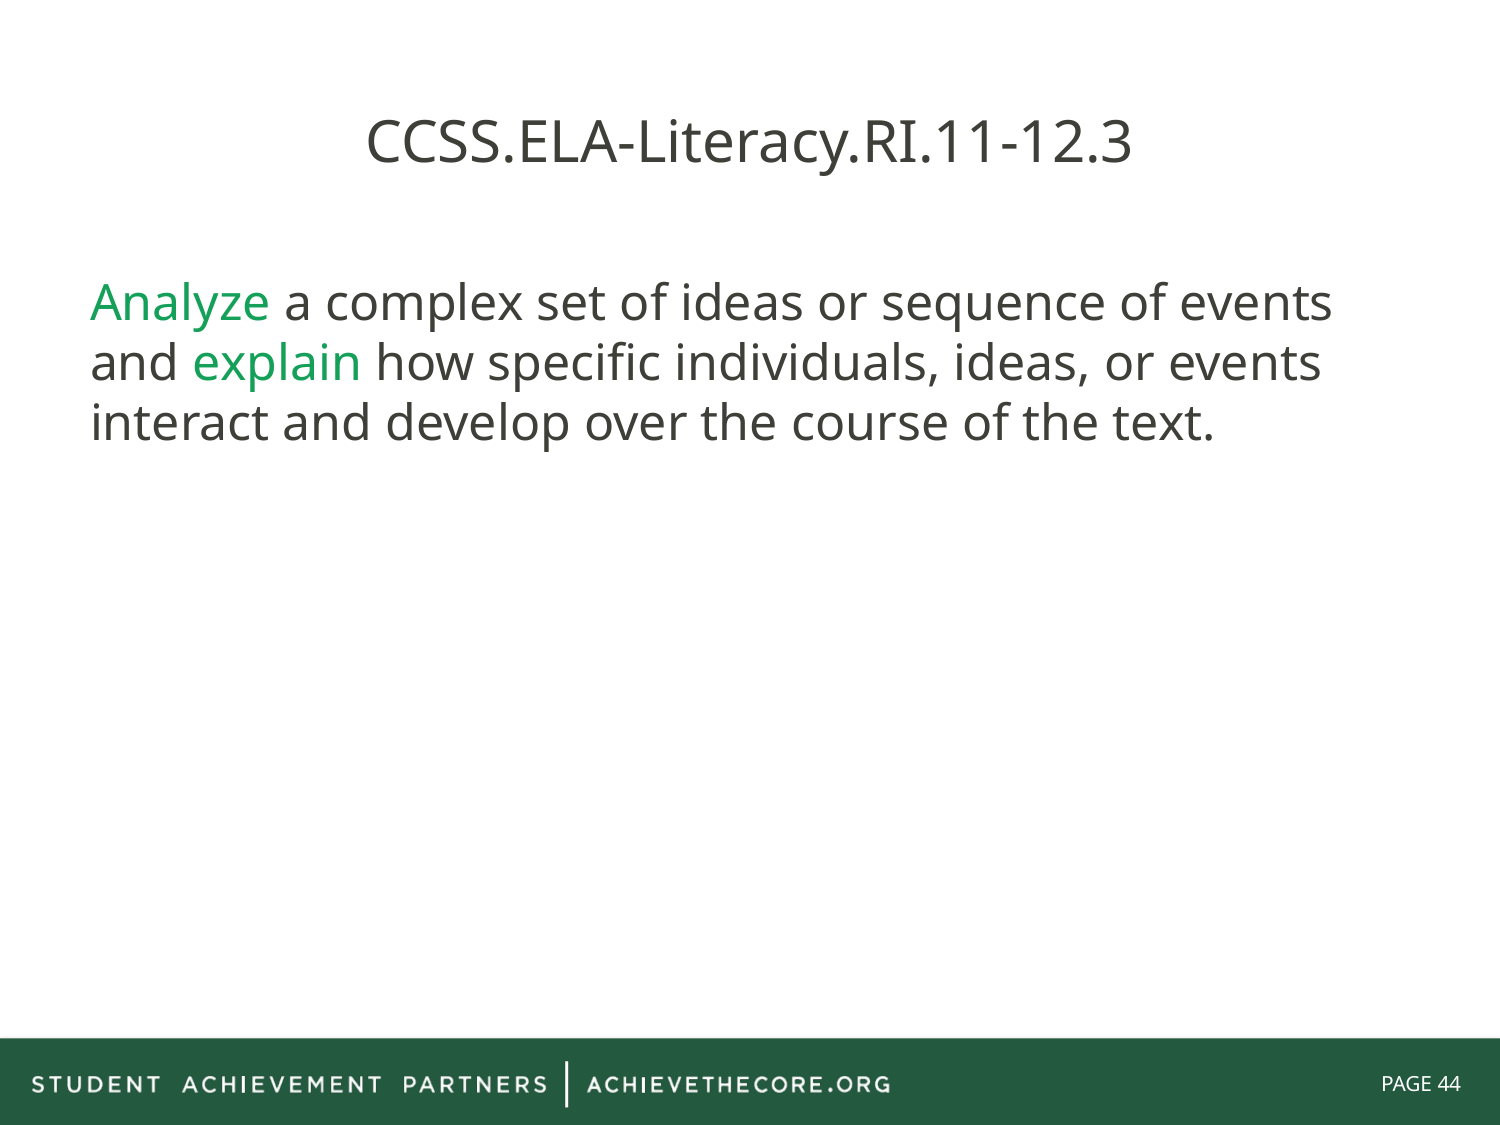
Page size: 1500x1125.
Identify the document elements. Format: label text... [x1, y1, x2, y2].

title CCSS.ELA-Literacy.RI.11-12.3 [75, 45, 1425, 233]
list Analyze a complex set of ideas or sequence of events and explain how specific individuals, ideas, or events interact and develop over the course of the text. [75, 262, 1425, 1005]
